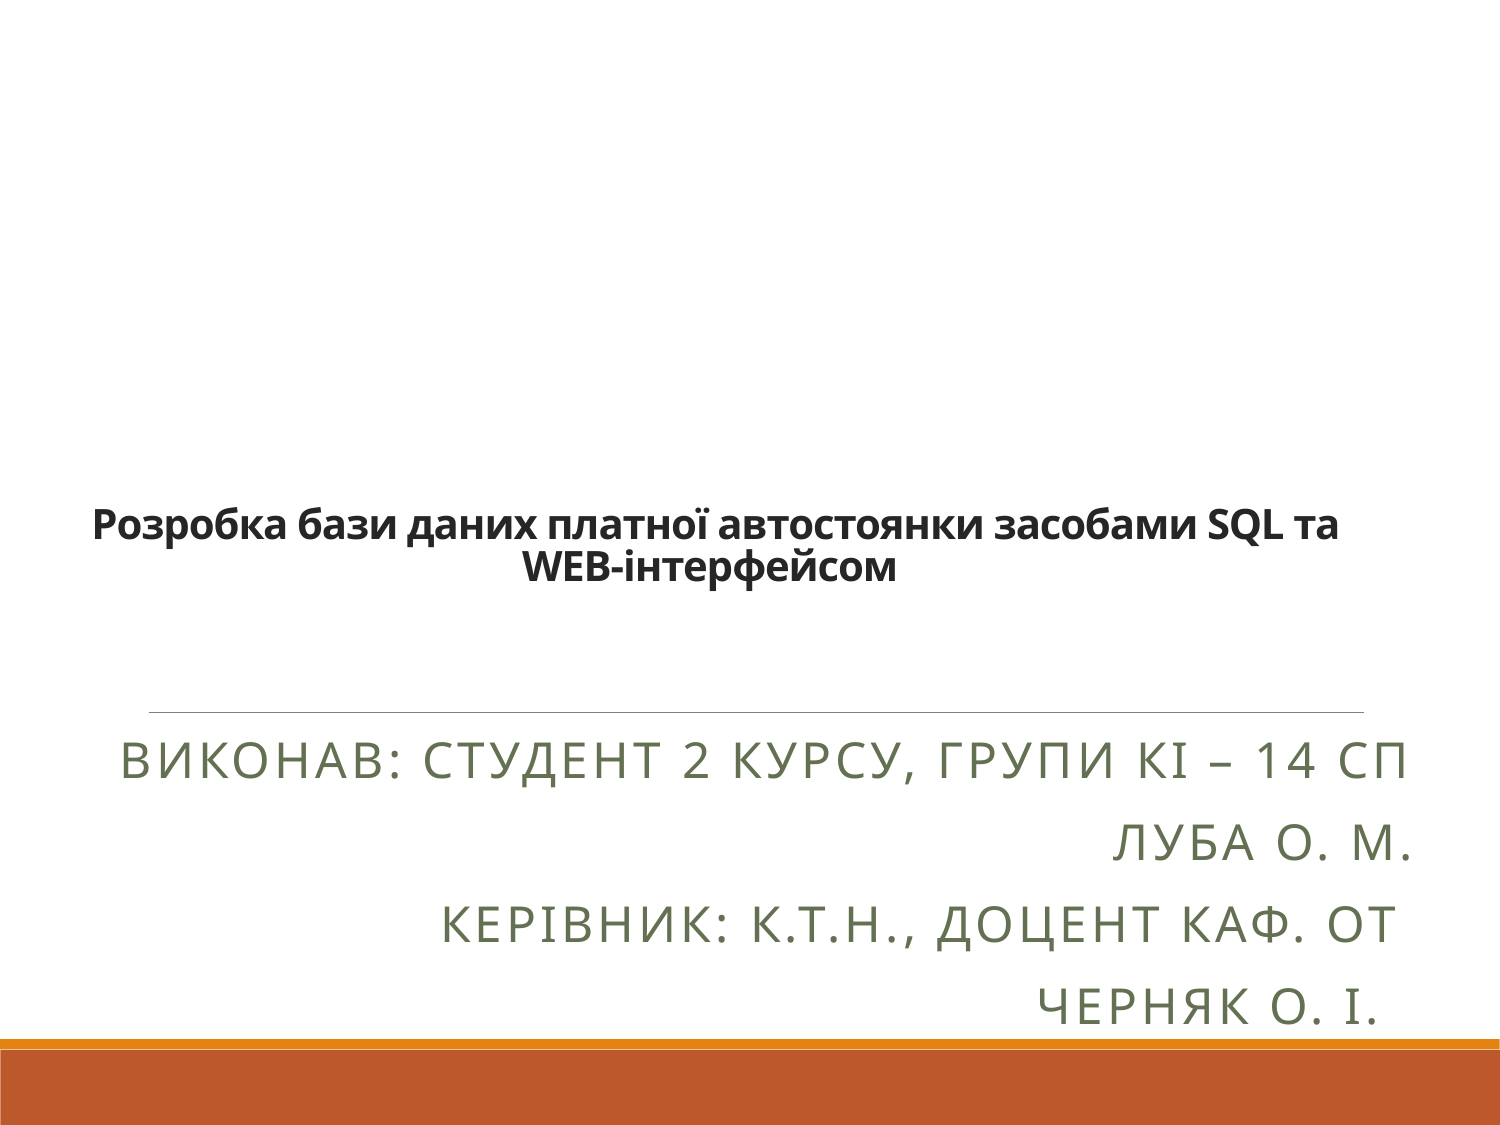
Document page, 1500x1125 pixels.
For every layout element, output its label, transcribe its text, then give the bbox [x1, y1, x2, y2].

title Розробка бази даних платної автостоянки засобами SQL та WEB-інтерфейсом [41, 290, 1390, 598]
list Виконав: студент 2 курсу, групи КІ – 14 сп Луба О. М. Керівник: к.т.н., доцент каф. ОТ ЧЕРНЯК О. І. [100, 727, 1429, 1047]
